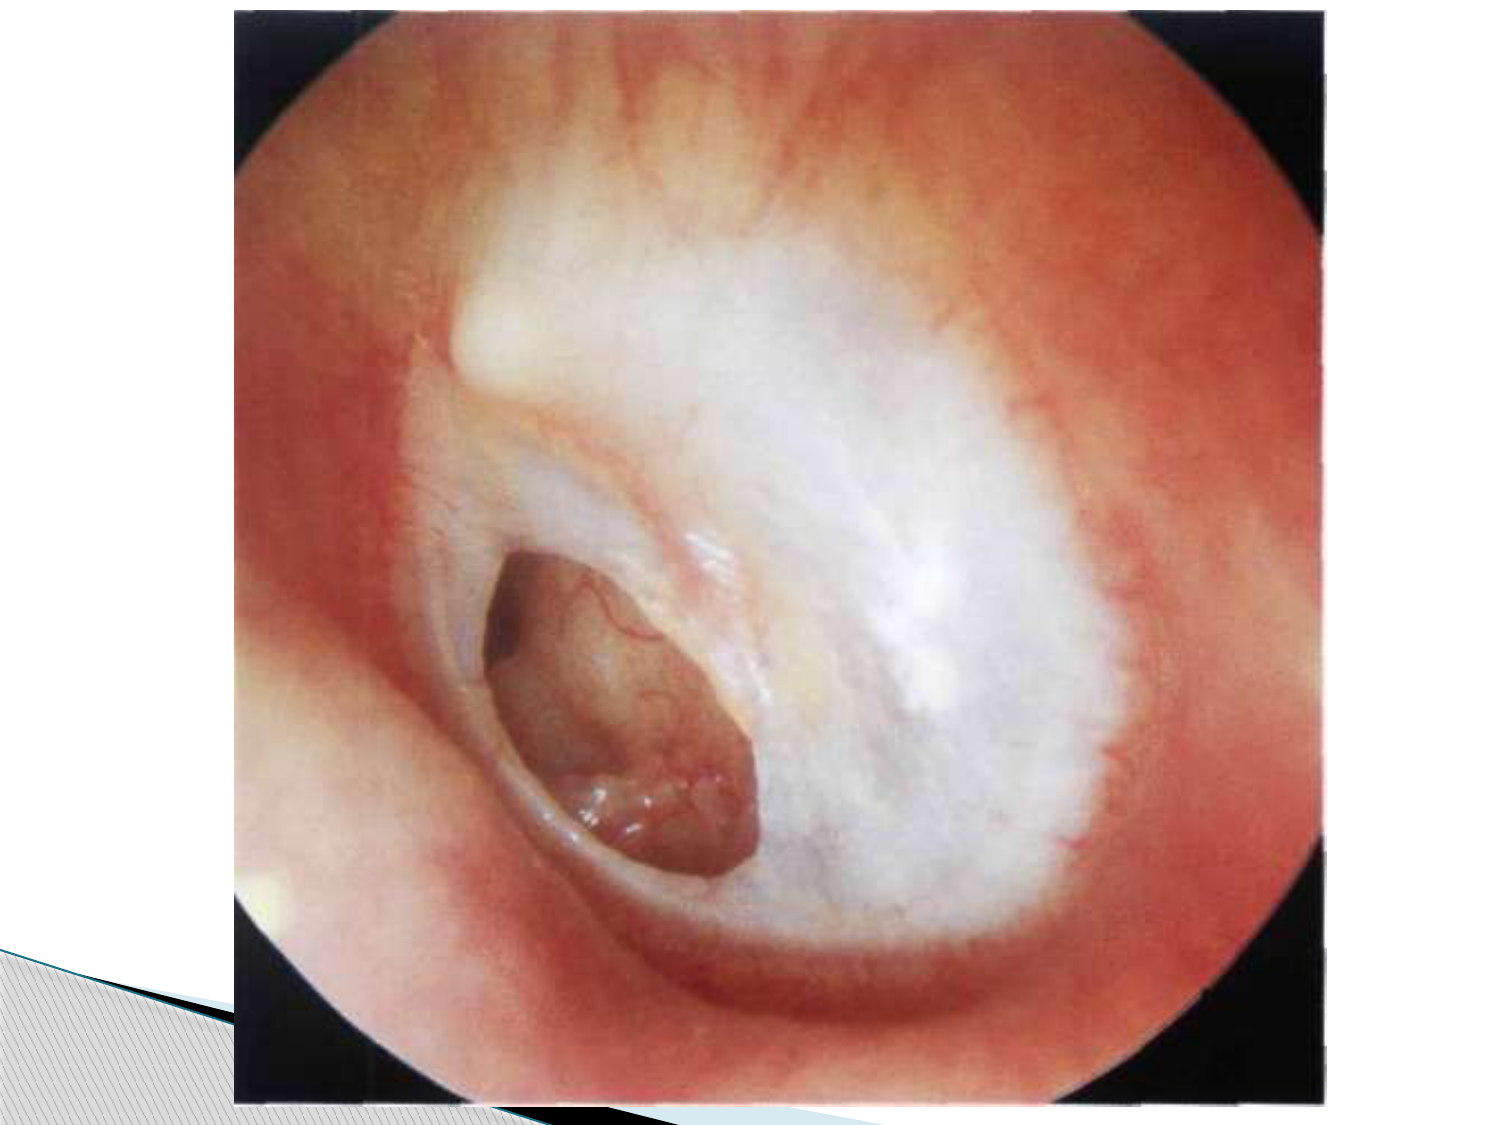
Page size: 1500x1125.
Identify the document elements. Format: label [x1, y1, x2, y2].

picture [234, 10, 1327, 1108]
